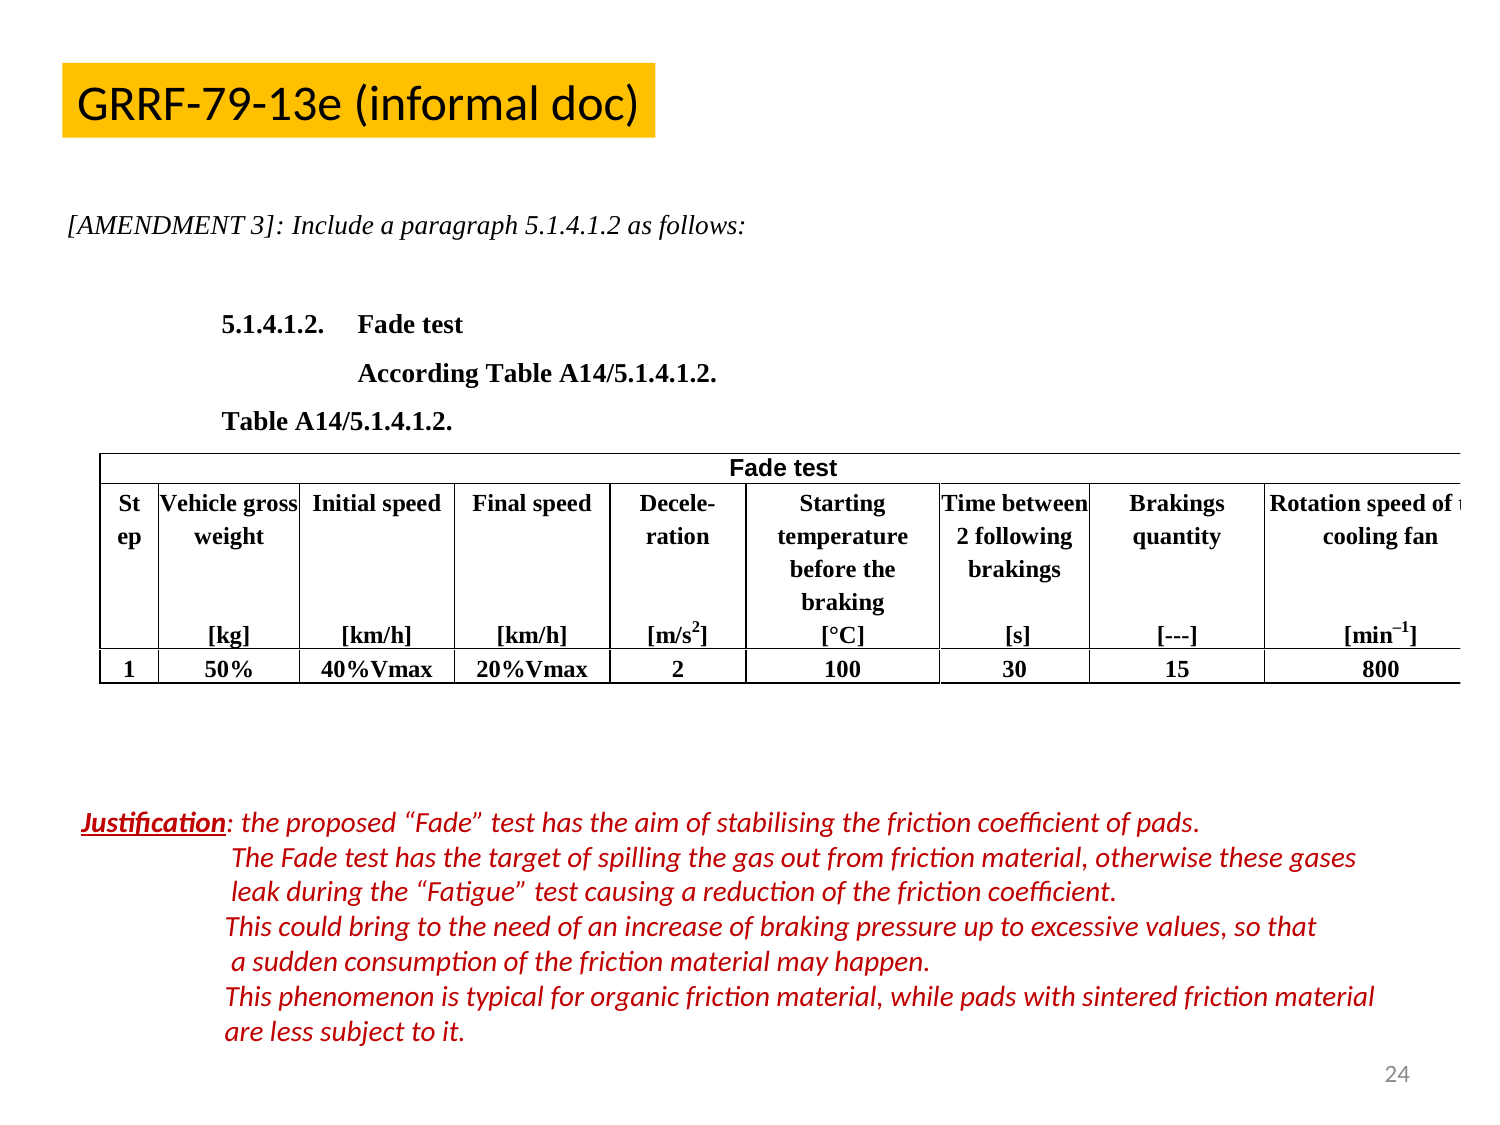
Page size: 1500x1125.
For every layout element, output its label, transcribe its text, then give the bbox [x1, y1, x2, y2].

text_box Justification: the proposed “Fade” test has the aim of stabilising the friction coefficient of pads. The Fade test has the target of spilling the gas out from friction material, otherwise these gases leak during the “Fatigue” test causing a reduction of the friction coefficient. This could bring to the need of an increase of braking pressure up to excessive values, so that a sudden consumption of the friction material may happen. This phenomenon is typical for organic friction material, while pads with sintered friction material are less subject to it. [66, 795, 1398, 1090]
text_box GRRF-79-13e (informal doc) [62, 62, 656, 138]
slide_number 24 [1074, 1042, 1425, 1103]
picture [64, 207, 1461, 717]
